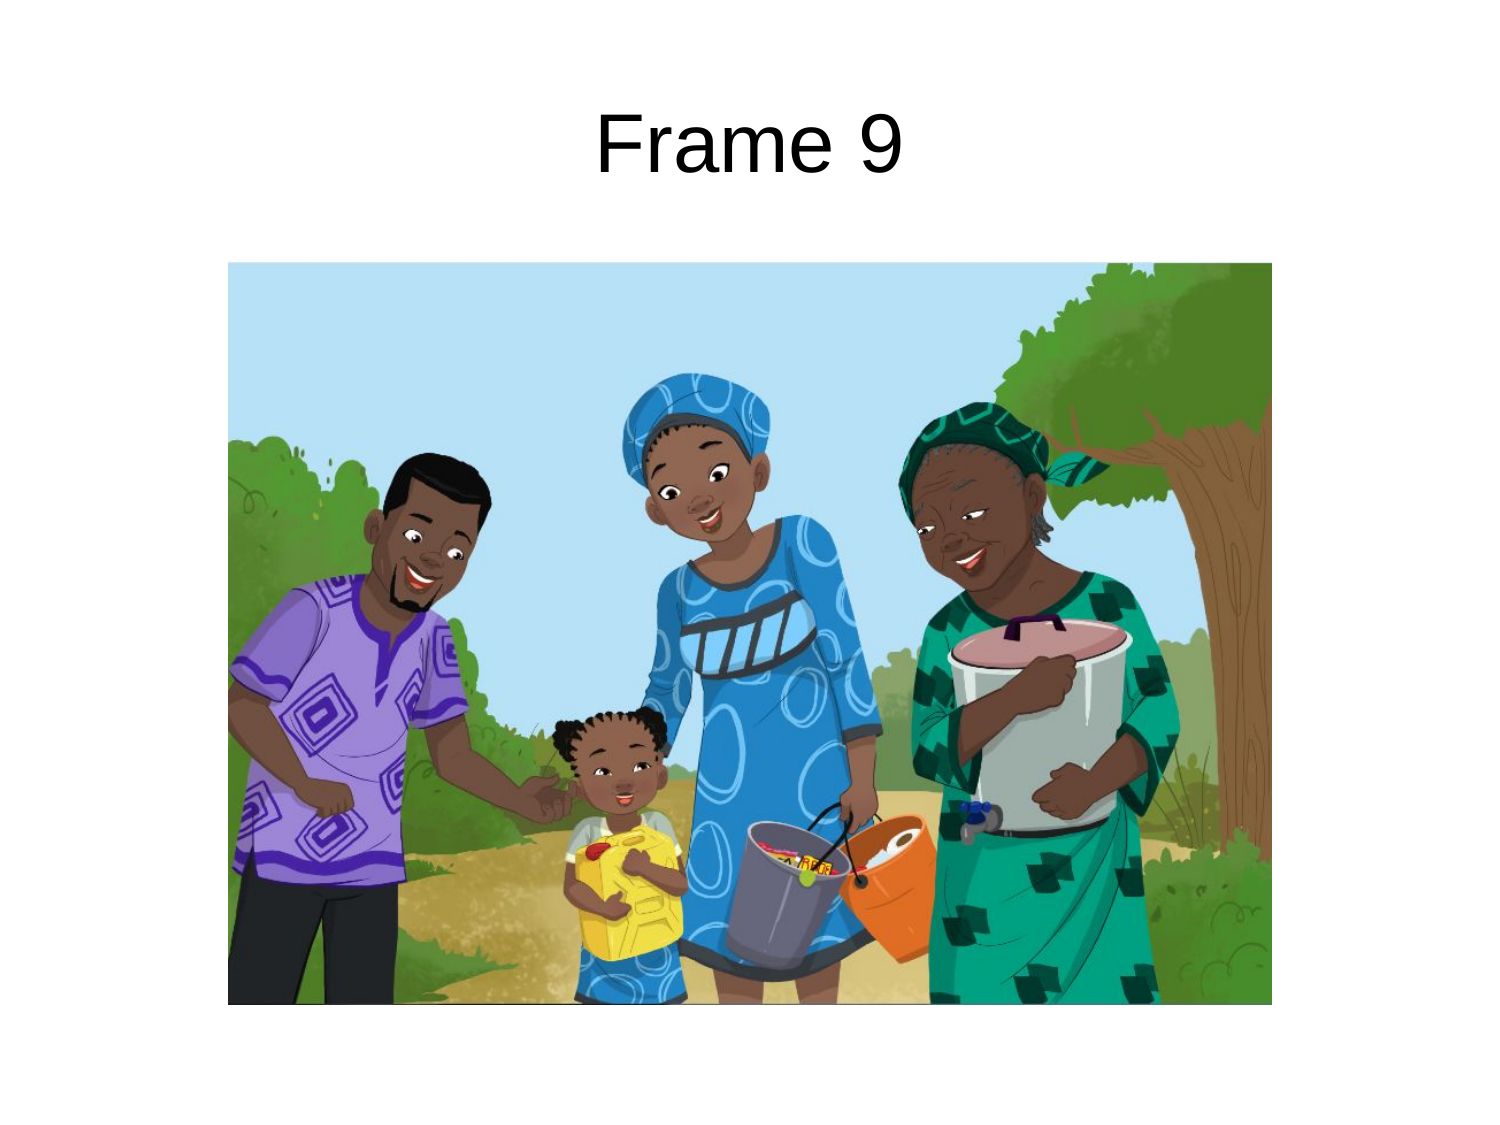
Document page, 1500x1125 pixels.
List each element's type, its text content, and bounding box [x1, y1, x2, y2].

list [227, 262, 1273, 1006]
title Frame 9 [75, 45, 1425, 233]
